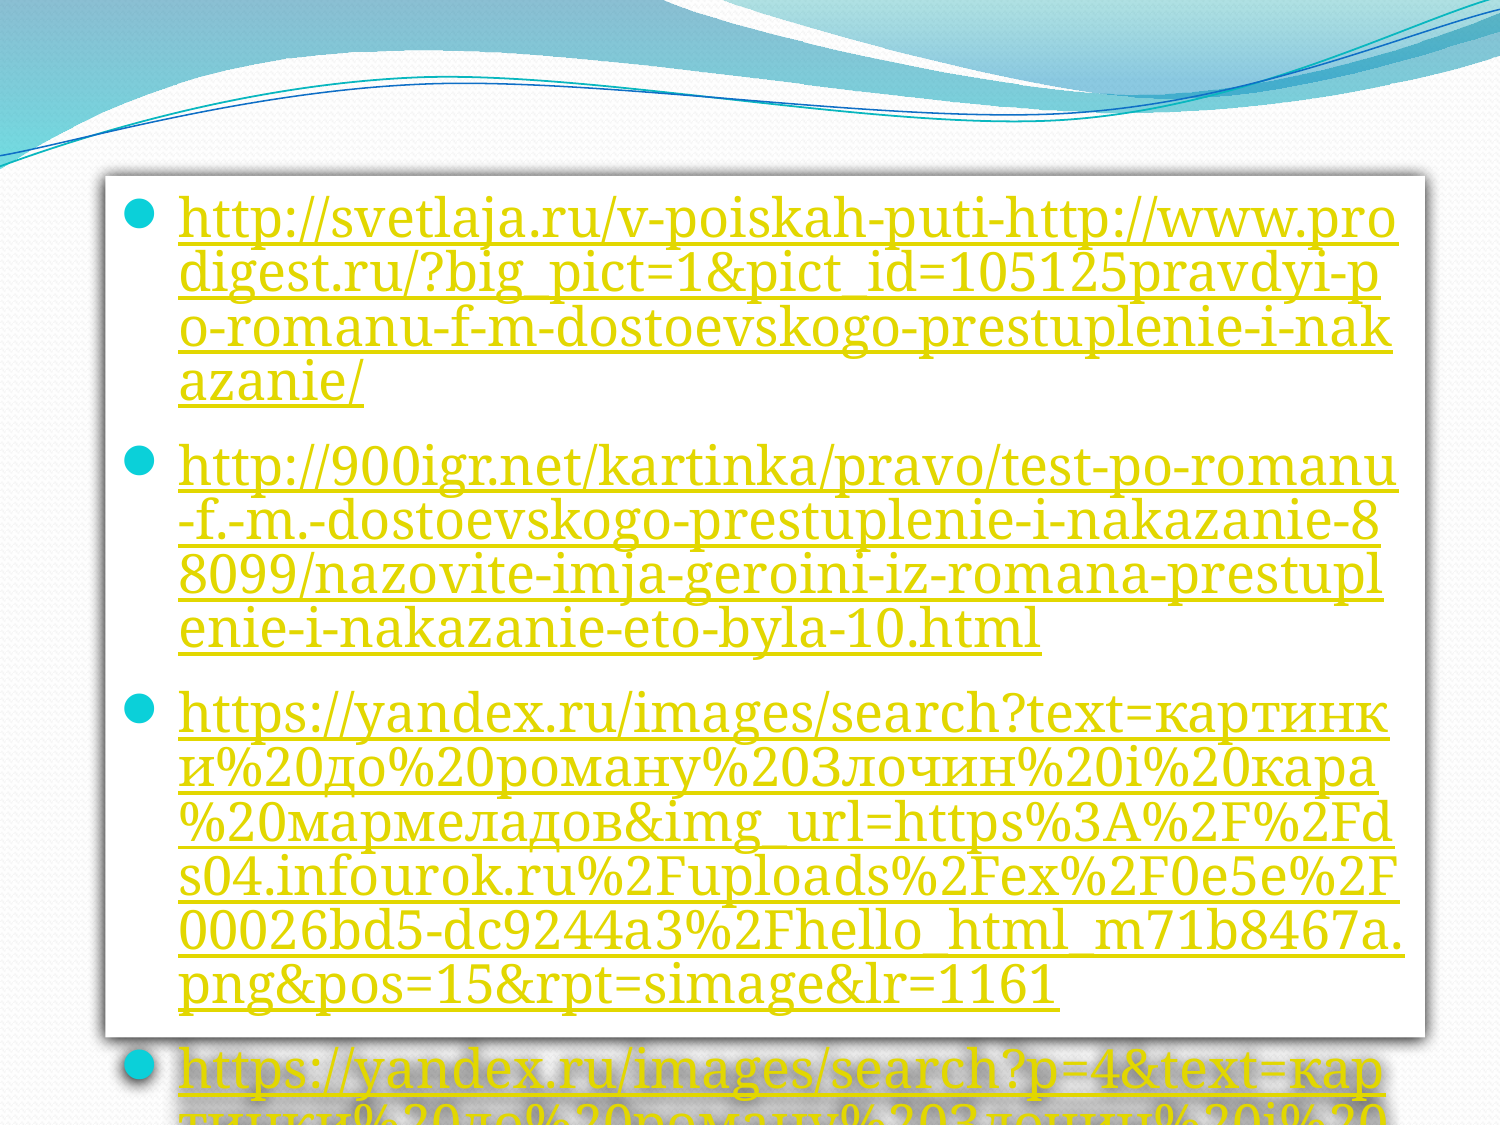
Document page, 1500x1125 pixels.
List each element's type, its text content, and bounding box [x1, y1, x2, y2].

list http://svetlaja.ru/v-poiskah-puti-http://www.prodigest.ru/?big_pict=1&pict_id=105125pravdyi-po-romanu-f-m-dostoevskogo-prestuplenie-i-nakazanie/ http://900igr.net/kartinka/pravo/test-po-romanu-f.-m.-dostoevskogo-prestuplenie-i-nakazanie-88099/nazovite-imja-geroini-iz-romana-prestuplenie-i-nakazanie-eto-byla-10.html https://yandex.ru/images/search?text=картинки%20до%20роману%20Злочин%20і%20кара%20мармеладов&img_url=https%3A%2F%2Fds04.infourok.ru%2Fuploads%2Fex%2F0e5e%2F00026bd5-dc9244a3%2Fhello_html_m71b8467a.png&pos=15&rpt=simage&lr=1161 https://yandex.ru/images/search?p=4&text=картинки%20до%20роману%20Злочин%20і%20кара%20мармеладов&img_url=https%3A%2F%2Frussia.travel%2Fupload%2Fuf%2F969%2F969b02297d9ca6460cea2906b4a93365.jpg&pos=146&rpt=simage&lr=1161 https://infourok.ru/prezentaciya-po-literature-na-temu-roman-fmdostoevskogo-prestuplenie-i-nakazanie-nabroski-geroi-kinoobrazi-1626404.html [105, 175, 1425, 1038]
